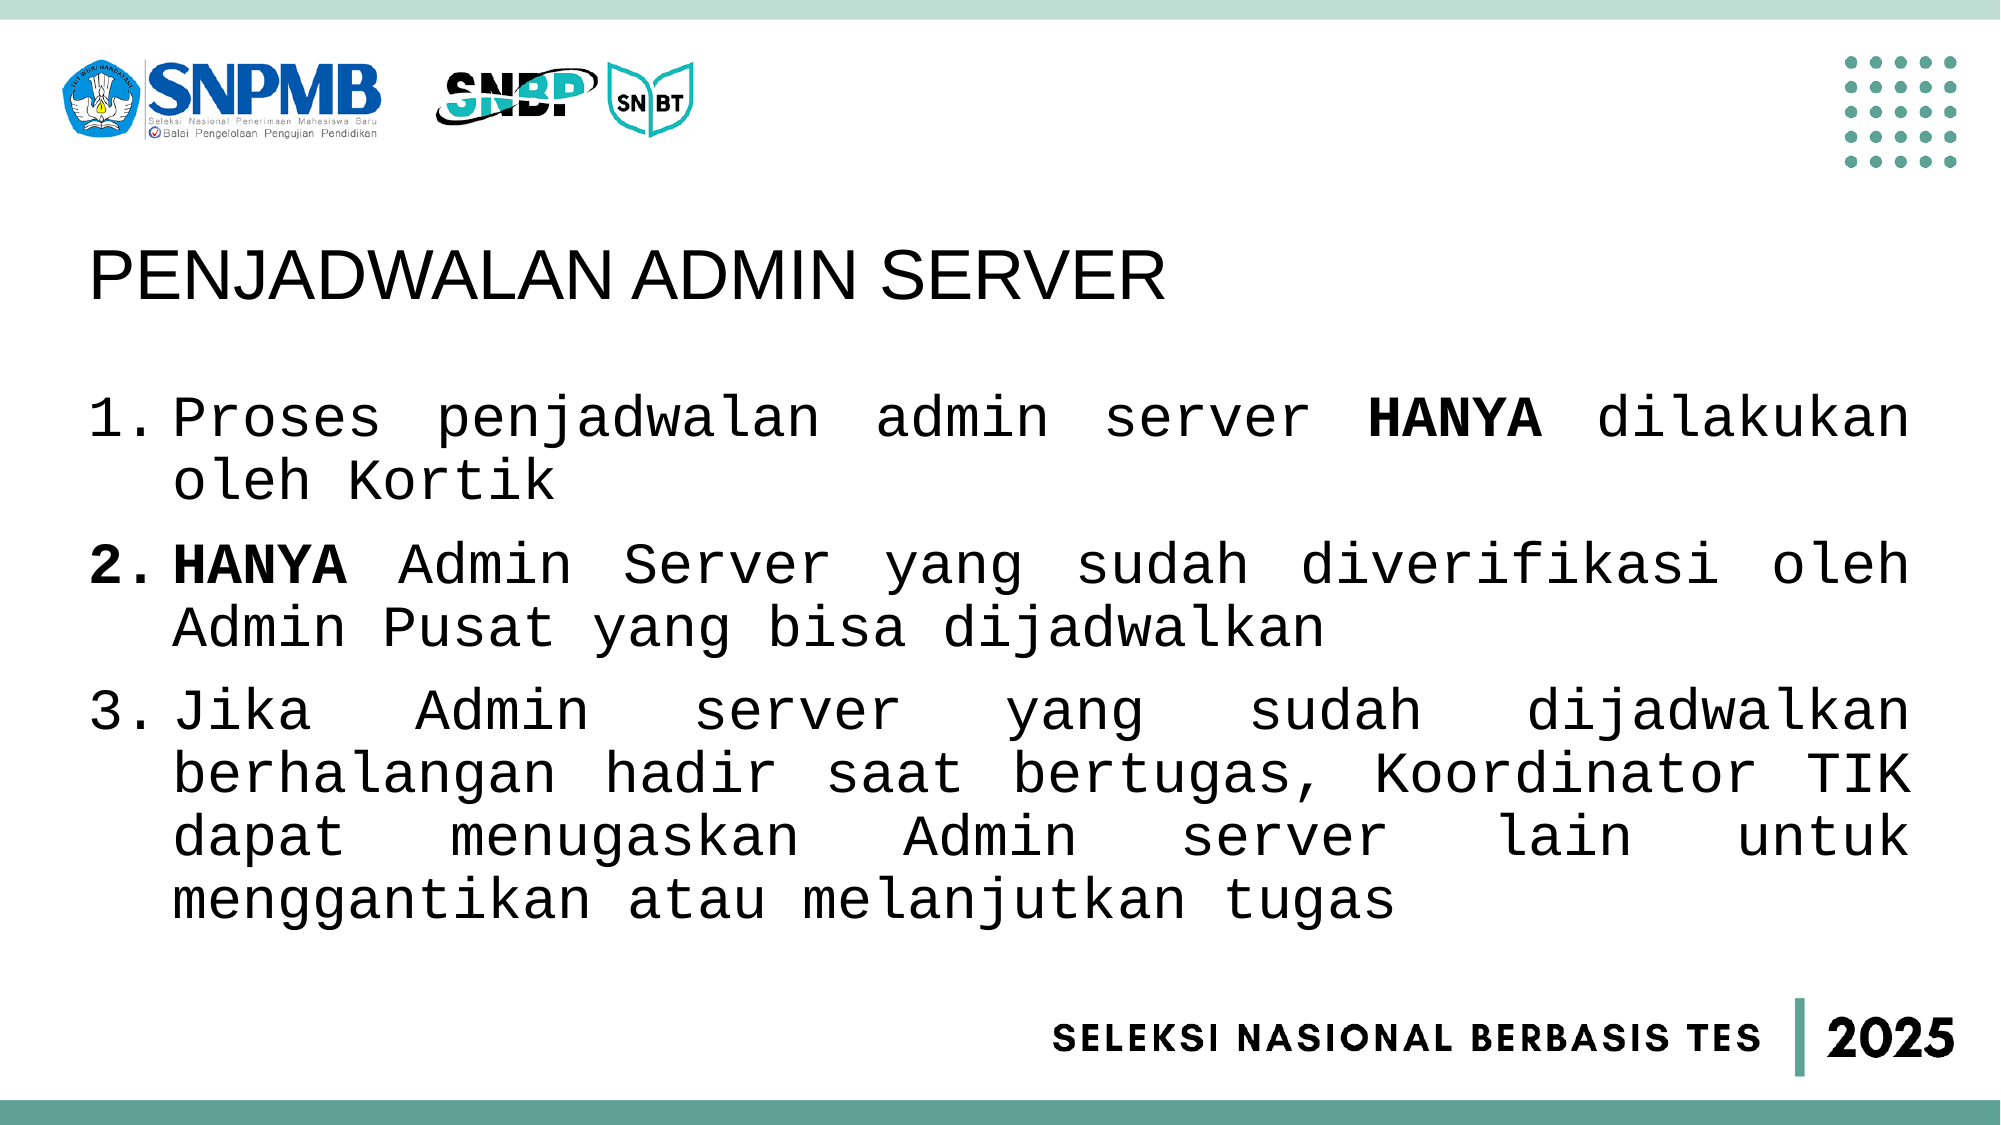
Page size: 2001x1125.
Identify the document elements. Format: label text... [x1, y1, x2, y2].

title PENJADWALAN ADMIN SERVER [68, 209, 1932, 335]
list Proses penjadwalan admin server HANYA dilakukan oleh Kortik HANYA Admin Server yang sudah diverifikasi oleh Admin Pusat yang bisa dijadwalkan Jika Admin server yang sudah dijadwalkan berhalangan hadir saat bertugas, Koordinator TIK dapat menugaskan Admin server lain untuk menggantikan atau melanjutkan tugas [68, 366, 1932, 1000]
picture [0, 0, 2001, 1125]
